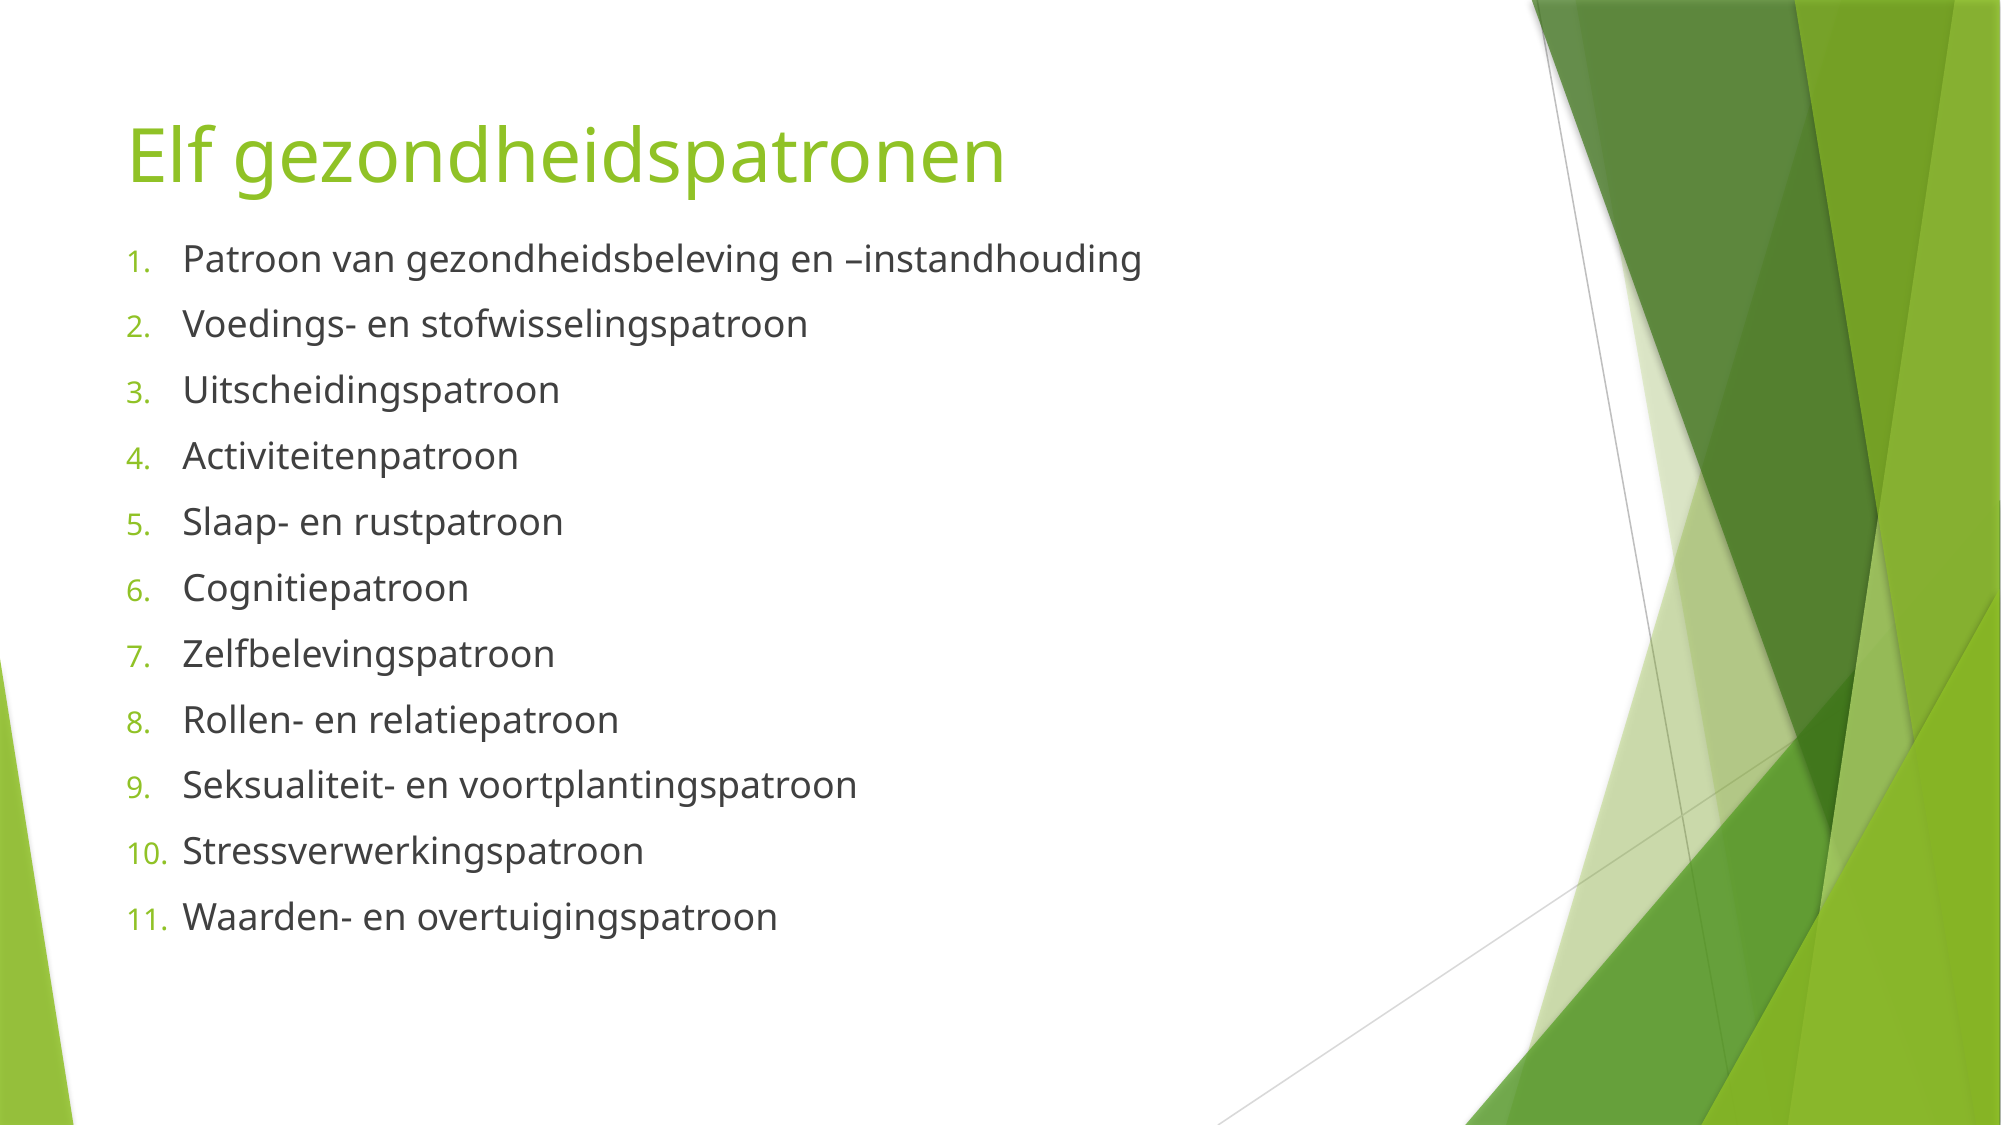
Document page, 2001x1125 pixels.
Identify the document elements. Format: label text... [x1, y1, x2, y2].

title Elf gezondheidspatronen [111, 99, 1522, 227]
list Patroon van gezondheidsbeleving en –instandhouding Voedings- en stofwisselingspatroon Uitscheidingspatroon Activiteitenpatroon Slaap- en rustpatroon Cognitiepatroon Zelfbelevingspatroon Rollen- en relatiepatroon Seksualiteit- en voortplantingspatroon Stressverwerkingspatroon Waarden- en overtuigingspatroon [111, 227, 1522, 1108]
